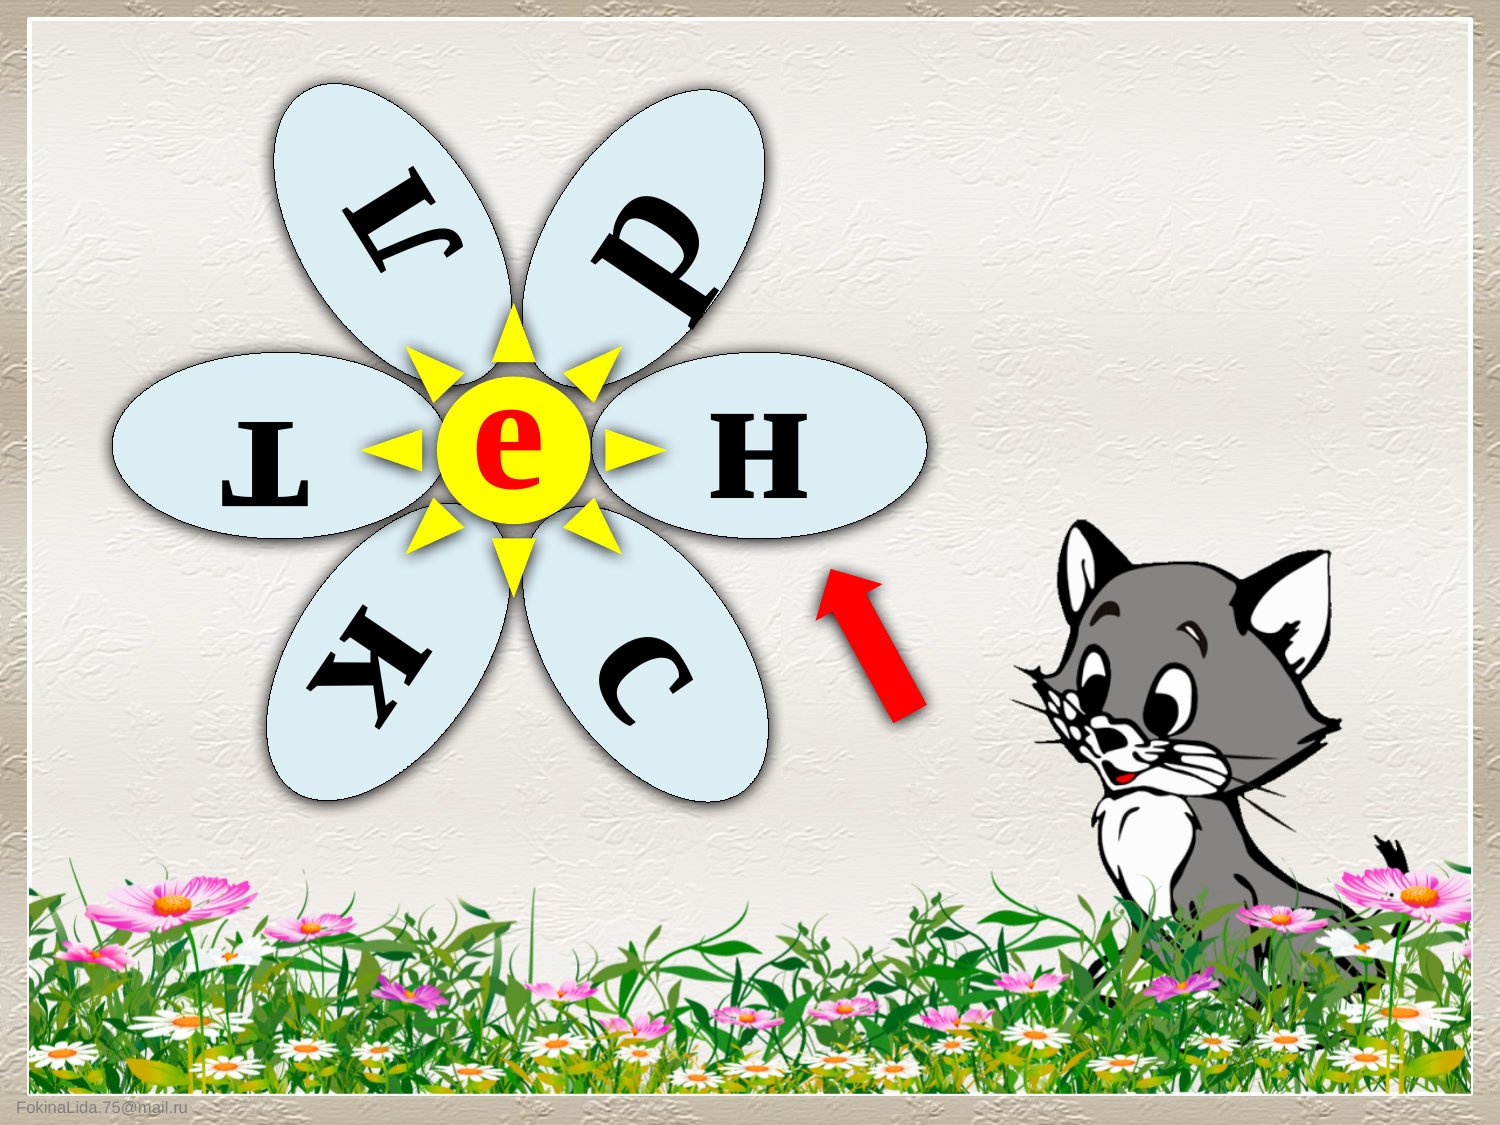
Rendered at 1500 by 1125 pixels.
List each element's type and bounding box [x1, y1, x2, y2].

picture [0, 0, 1500, 1125]
text_box [111, 66, 928, 823]
